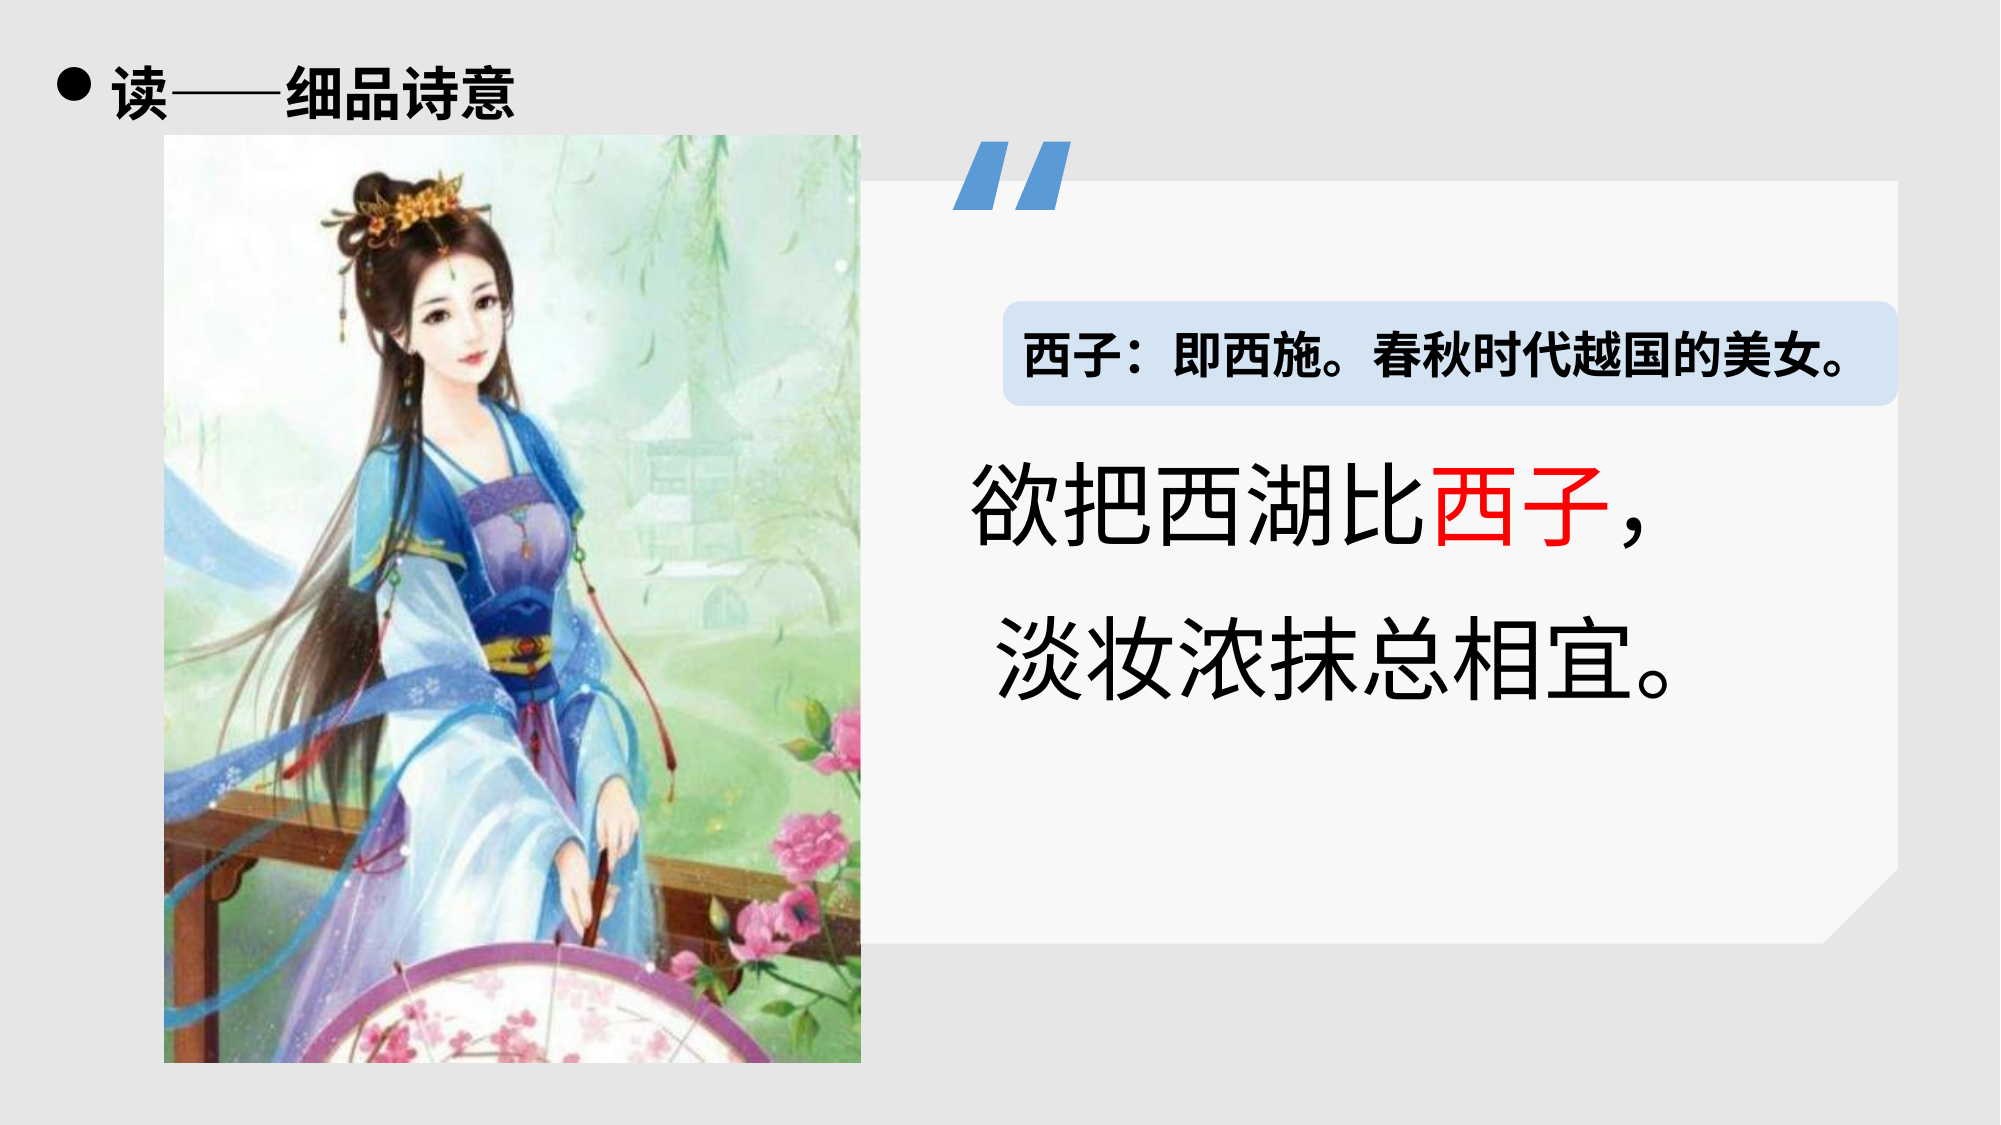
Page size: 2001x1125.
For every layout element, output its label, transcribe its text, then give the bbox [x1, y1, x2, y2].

text_box 欲把西湖比西子， [954, 440, 1719, 565]
text_box 西子：即西施。春秋时代越国的美女。 [1001, 300, 1899, 407]
picture [164, 135, 861, 1063]
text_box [952, 141, 1071, 210]
text_box 读——细品诗意 [37, 49, 533, 135]
text_box 淡妆浓抹总相宜。 [978, 594, 1743, 720]
text_box [861, 180, 1899, 945]
